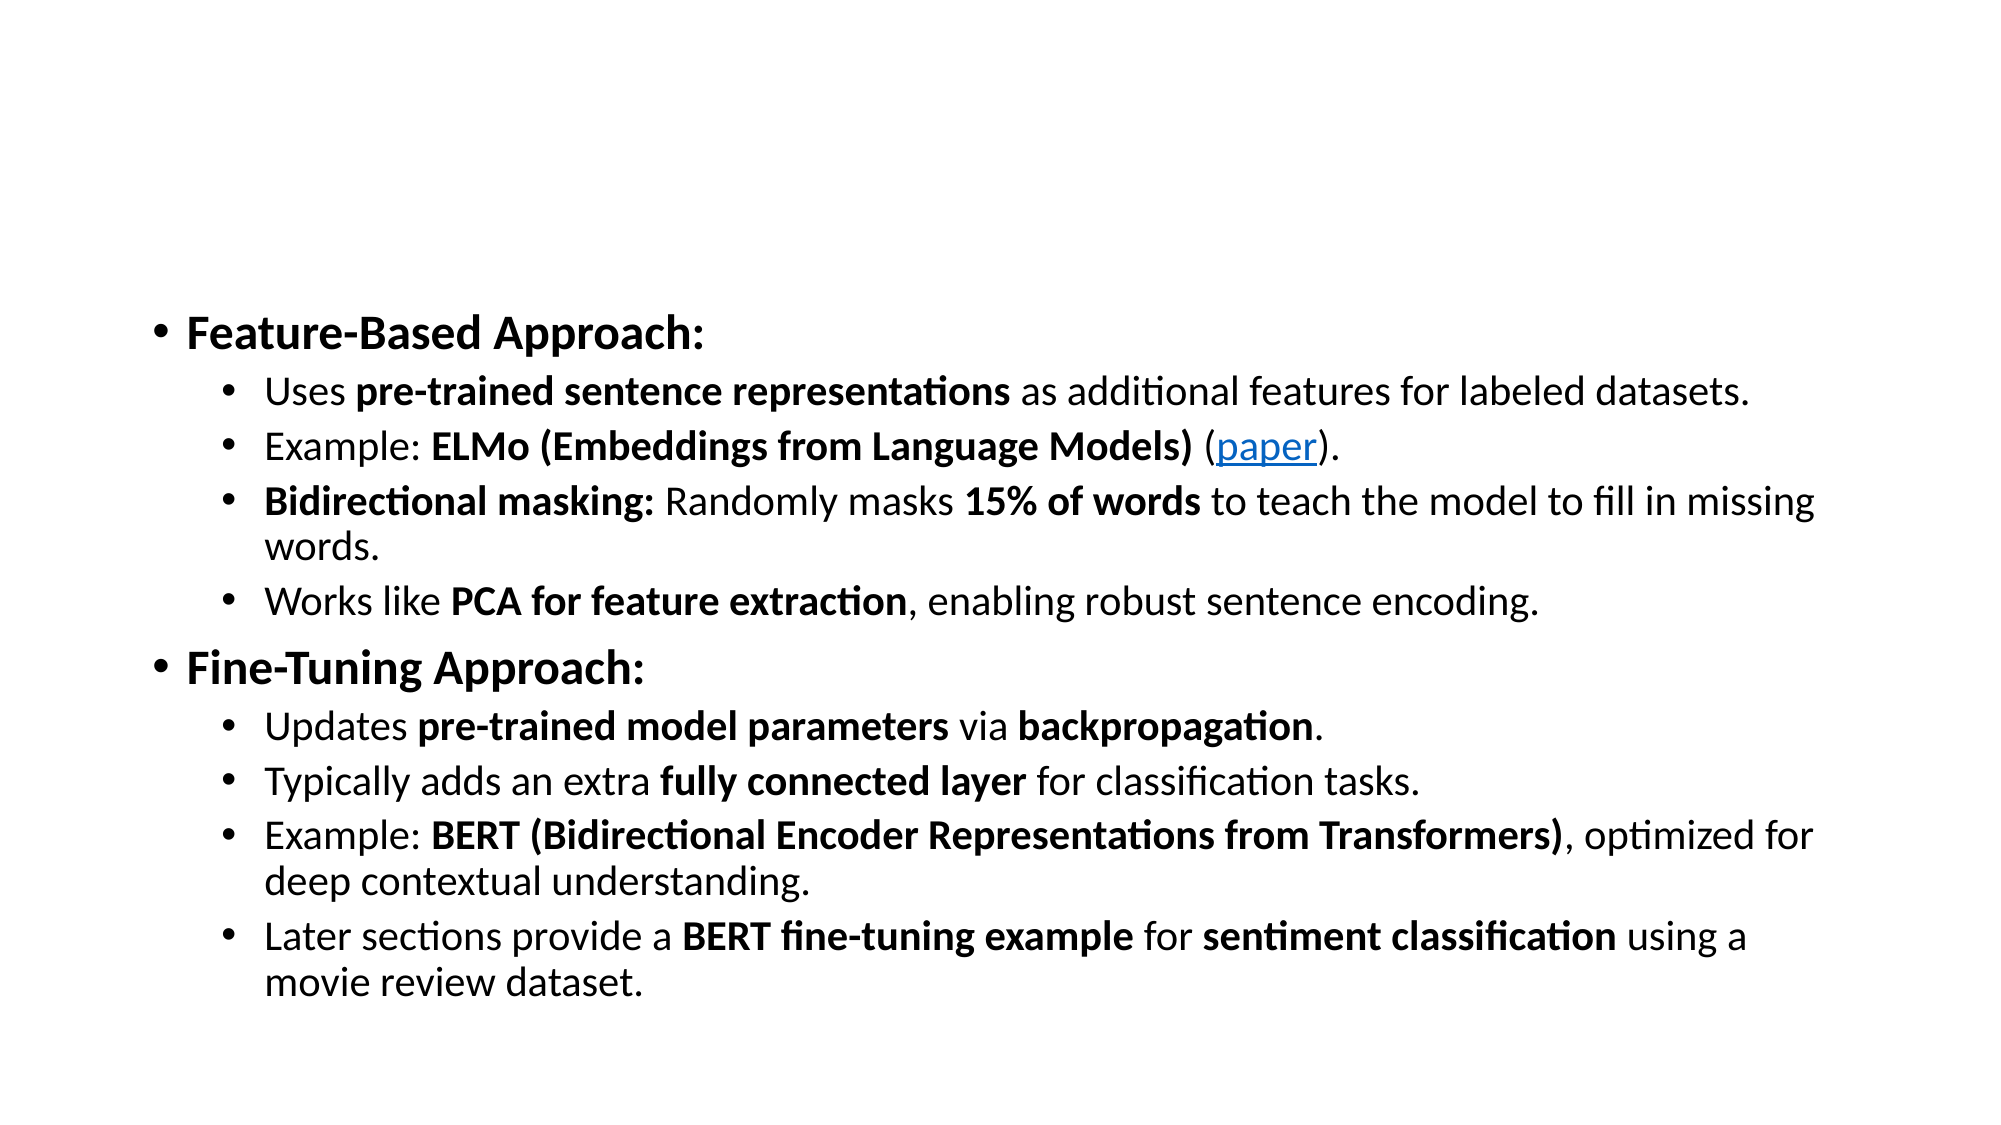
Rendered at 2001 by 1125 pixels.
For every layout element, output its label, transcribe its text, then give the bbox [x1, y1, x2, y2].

list Feature-Based Approach: Uses pre-trained sentence representations as additional features for labeled datasets. Example: ELMo (Embeddings from Language Models) (paper). Bidirectional masking: Randomly masks 15% of words to teach the model to fill in missing words. Works like PCA for feature extraction, enabling robust sentence encoding. Fine-Tuning Approach: Updates pre-trained model parameters via backpropagation. Typically adds an extra fully connected layer for classification tasks. Example: BERT (Bidirectional Encoder Representations from Transformers), optimized for deep contextual understanding. Later sections provide a BERT fine-tuning example for sentiment classification using a movie review dataset. [137, 299, 1863, 1014]
